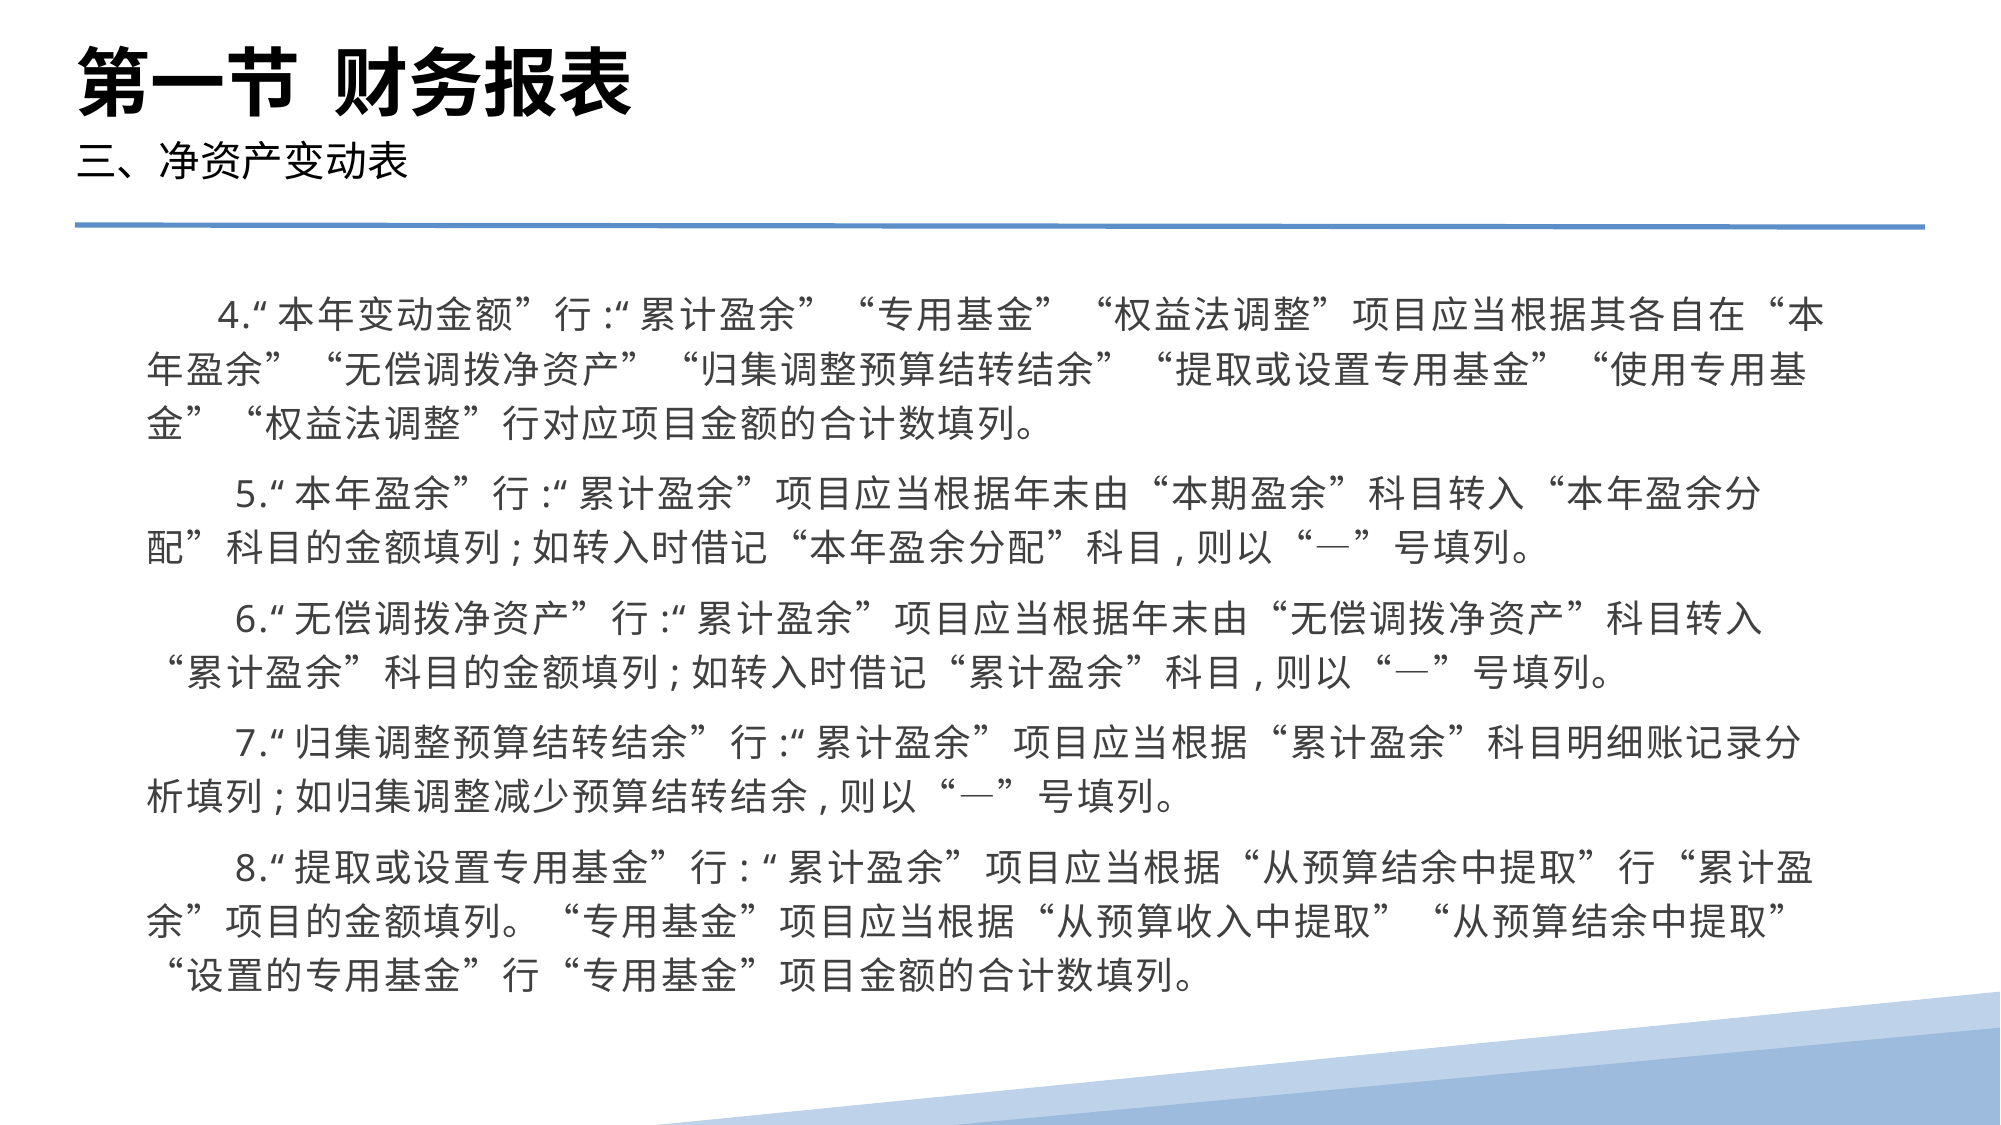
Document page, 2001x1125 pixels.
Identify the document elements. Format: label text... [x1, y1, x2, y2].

text_box 第一节 财务报表 [75, 24, 1925, 124]
text_box 三、净资产变动表 [75, 124, 1925, 200]
text_box 4.“本年变动金额”行:“累计盈余”“专用基金”“权益法调整”项目应当根据其各自在“本年盈余”“无偿调拨净资产”“归集调整预算结转结余”“提取或设置专用基金”“使用专用基金”“权益法调整”行对应项目金额的合计数填列。 5.“本年盈余”行:“累计盈余”项目应当根据年末由“本期盈余”科目转入“本年盈余分配”科目的金额填列;如转入时借记“本年盈余分配”科目,则以“—”号填列。 6.“无偿调拨净资产”行:“累计盈余”项目应当根据年末由“无偿调拨净资产”科目转入“累计盈余”科目的金额填列;如转入时借记“累计盈余”科目,则以“—”号填列。 7.“归集调整预算结转结余”行:“累计盈余”项目应当根据“累计盈余”科目明细账记录分析填列;如归集调整减少预算结转结余,则以“—”号填列。 8.“提取或设置专用基金”行: “累计盈余”项目应当根据“从预算结余中提取”行“累计盈余”项目的金额填列。“专用基金”项目应当根据“从预算收入中提取”“从预算结余中提取”“设置的专用基金”行“专用基金”项目金额的合计数填列。 [136, 252, 1843, 1028]
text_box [656, 991, 2000, 1125]
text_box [74, 224, 1925, 228]
